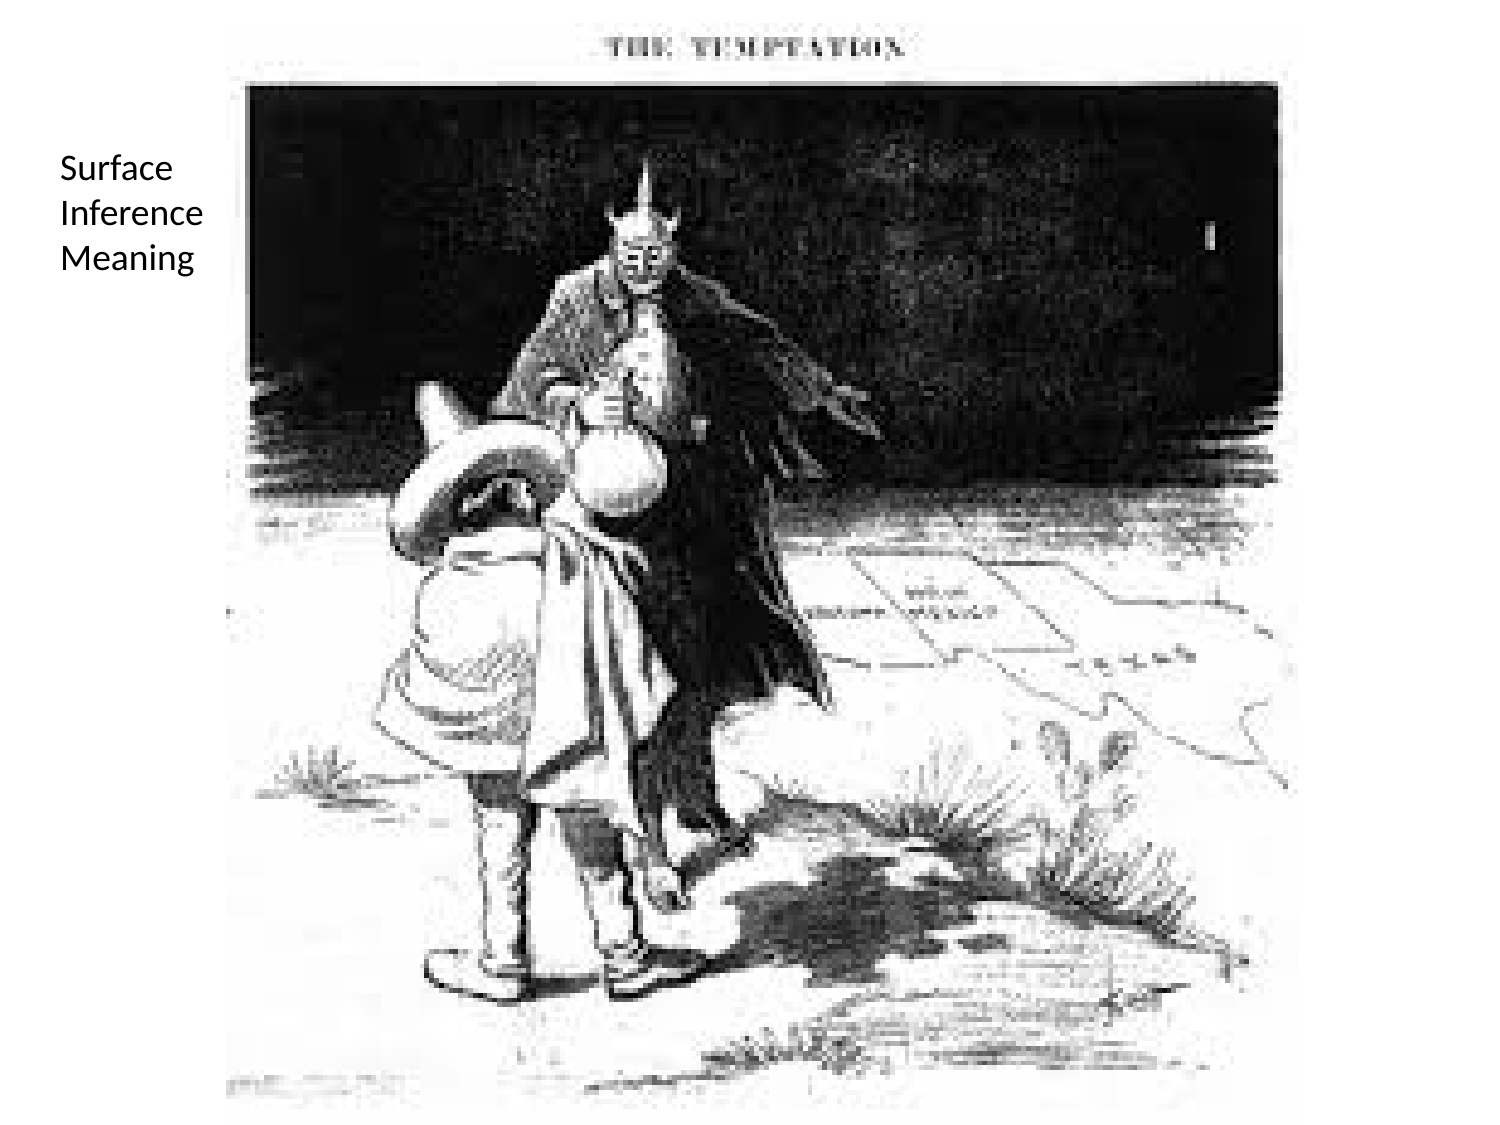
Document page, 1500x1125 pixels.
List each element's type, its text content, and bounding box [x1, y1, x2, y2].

picture [226, 23, 1298, 1125]
text_box Surface Inference Meaning [45, 135, 219, 286]
